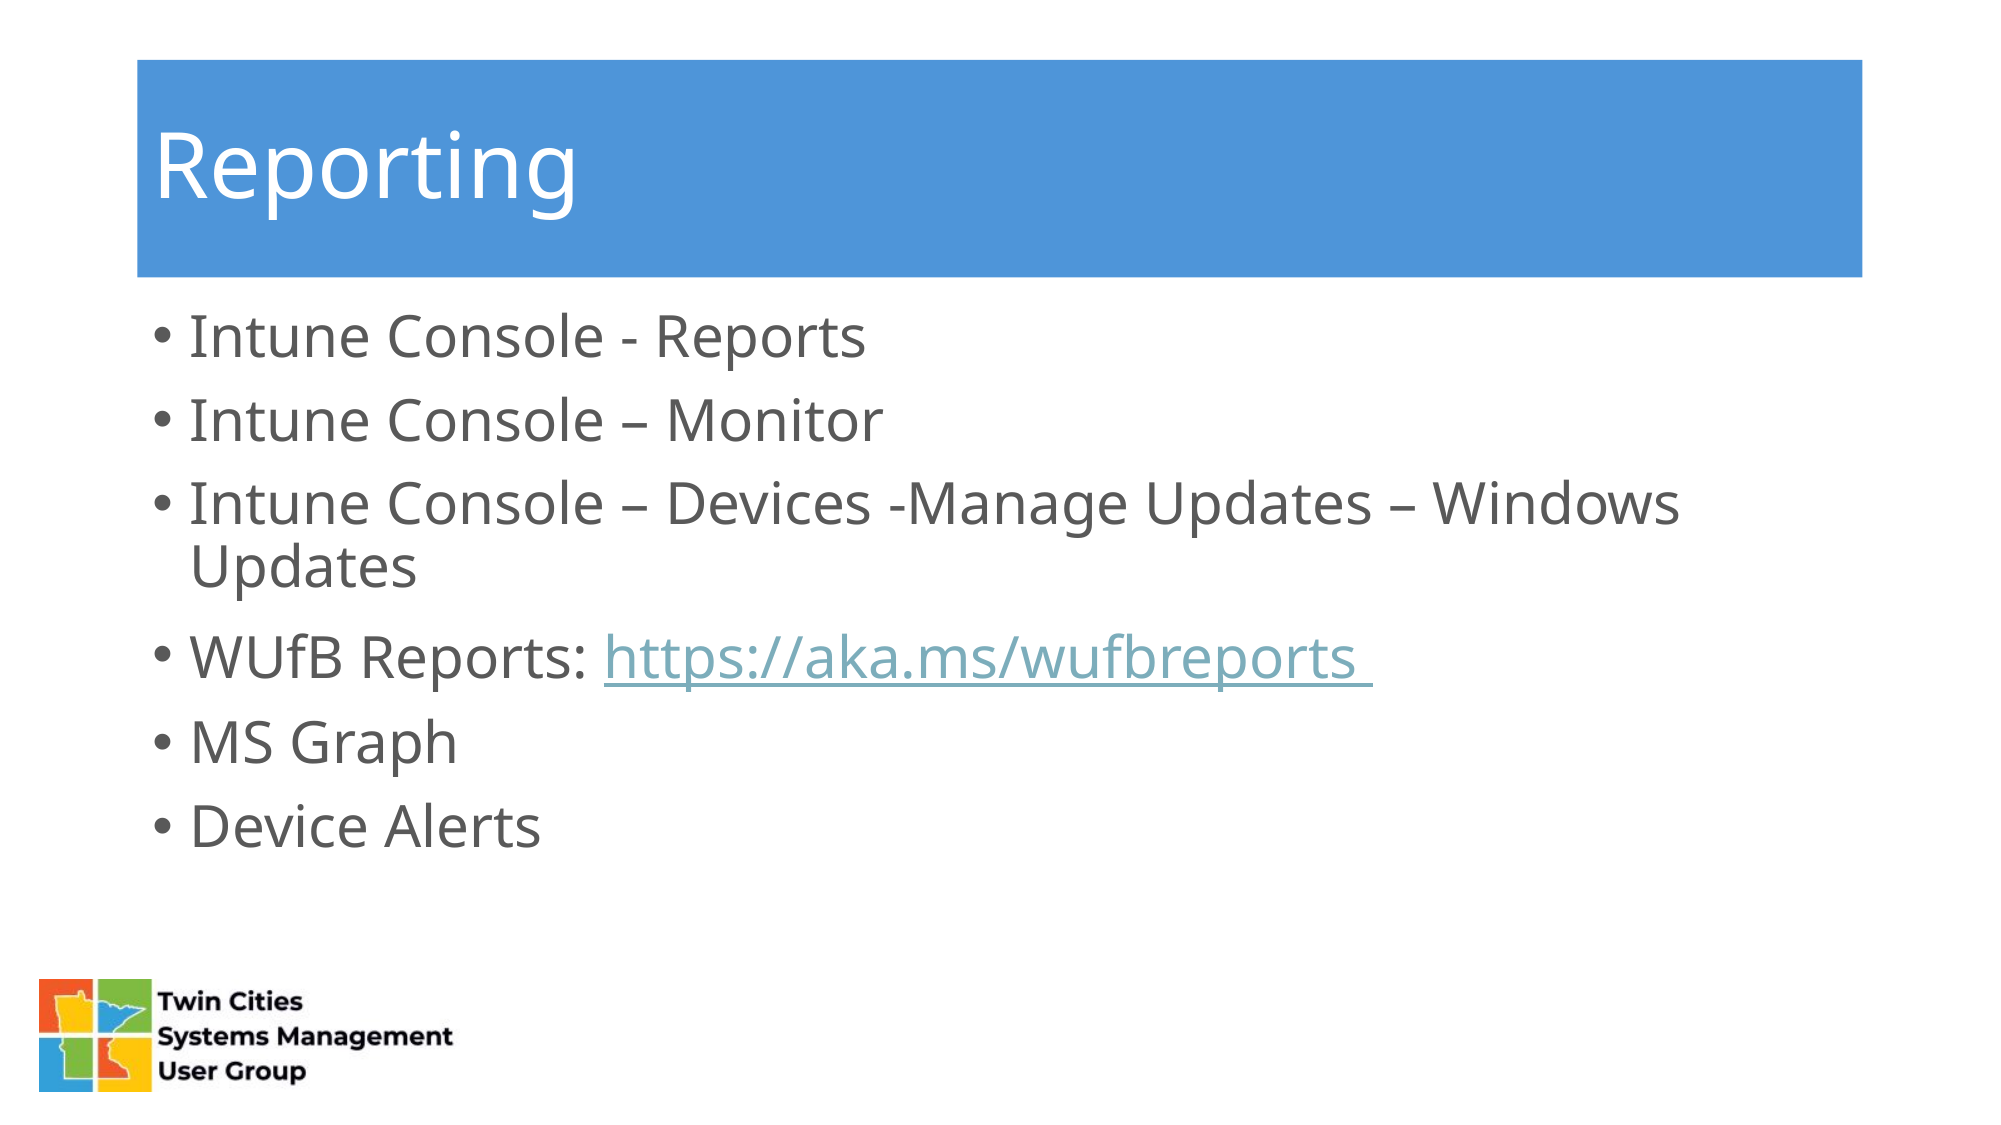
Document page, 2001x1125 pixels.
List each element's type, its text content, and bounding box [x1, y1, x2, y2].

title Reporting [137, 59, 1863, 278]
list Intune Console - Reports Intune Console – Monitor Intune Console – Devices -Manage Updates – Windows Updates WUfB Reports: https://aka.ms/wufbreports MS Graph Device Alerts [137, 299, 1863, 1014]
picture [38, 978, 461, 1093]
